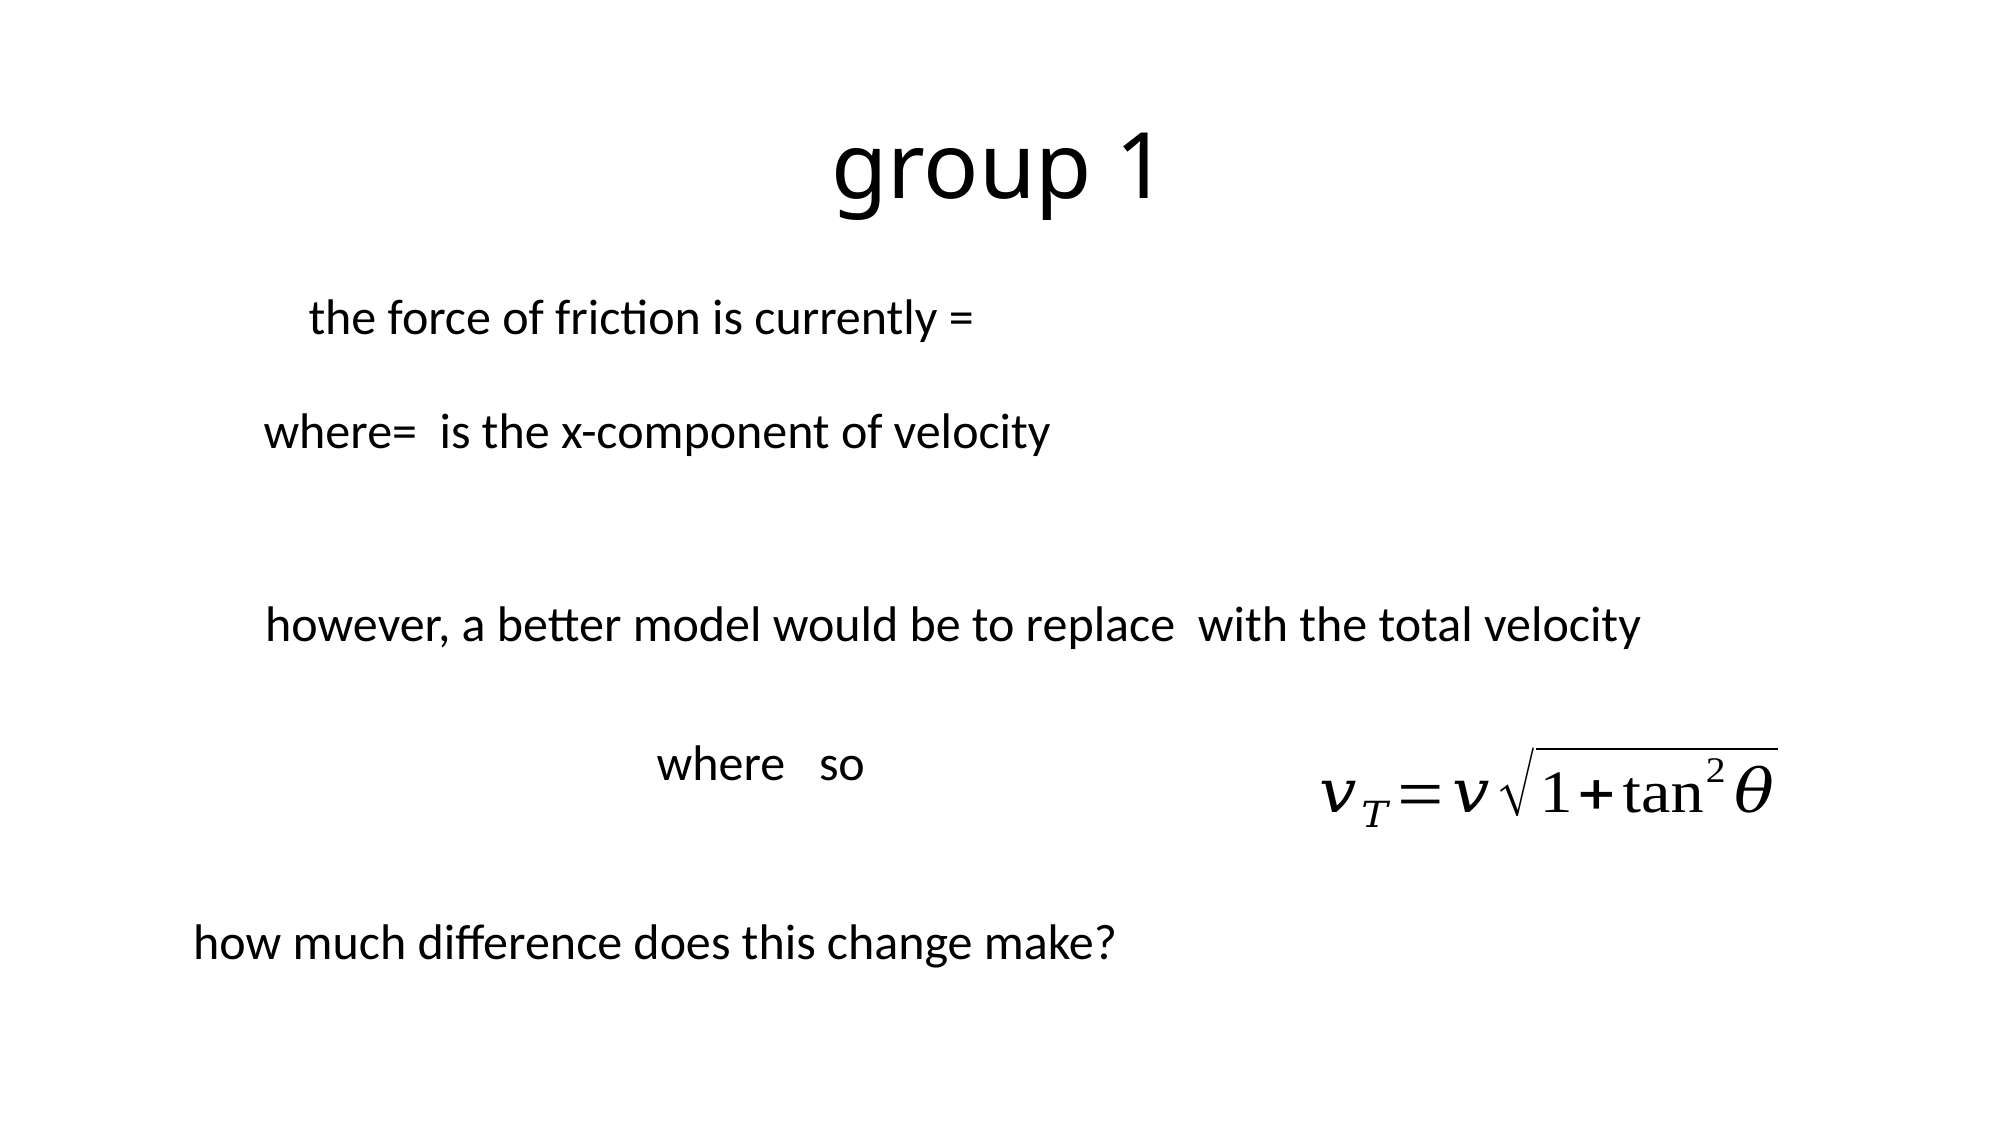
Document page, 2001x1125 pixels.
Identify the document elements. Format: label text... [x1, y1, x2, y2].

title group 1 [137, 59, 1863, 278]
text_box how much difference does this change make? [178, 902, 1133, 977]
